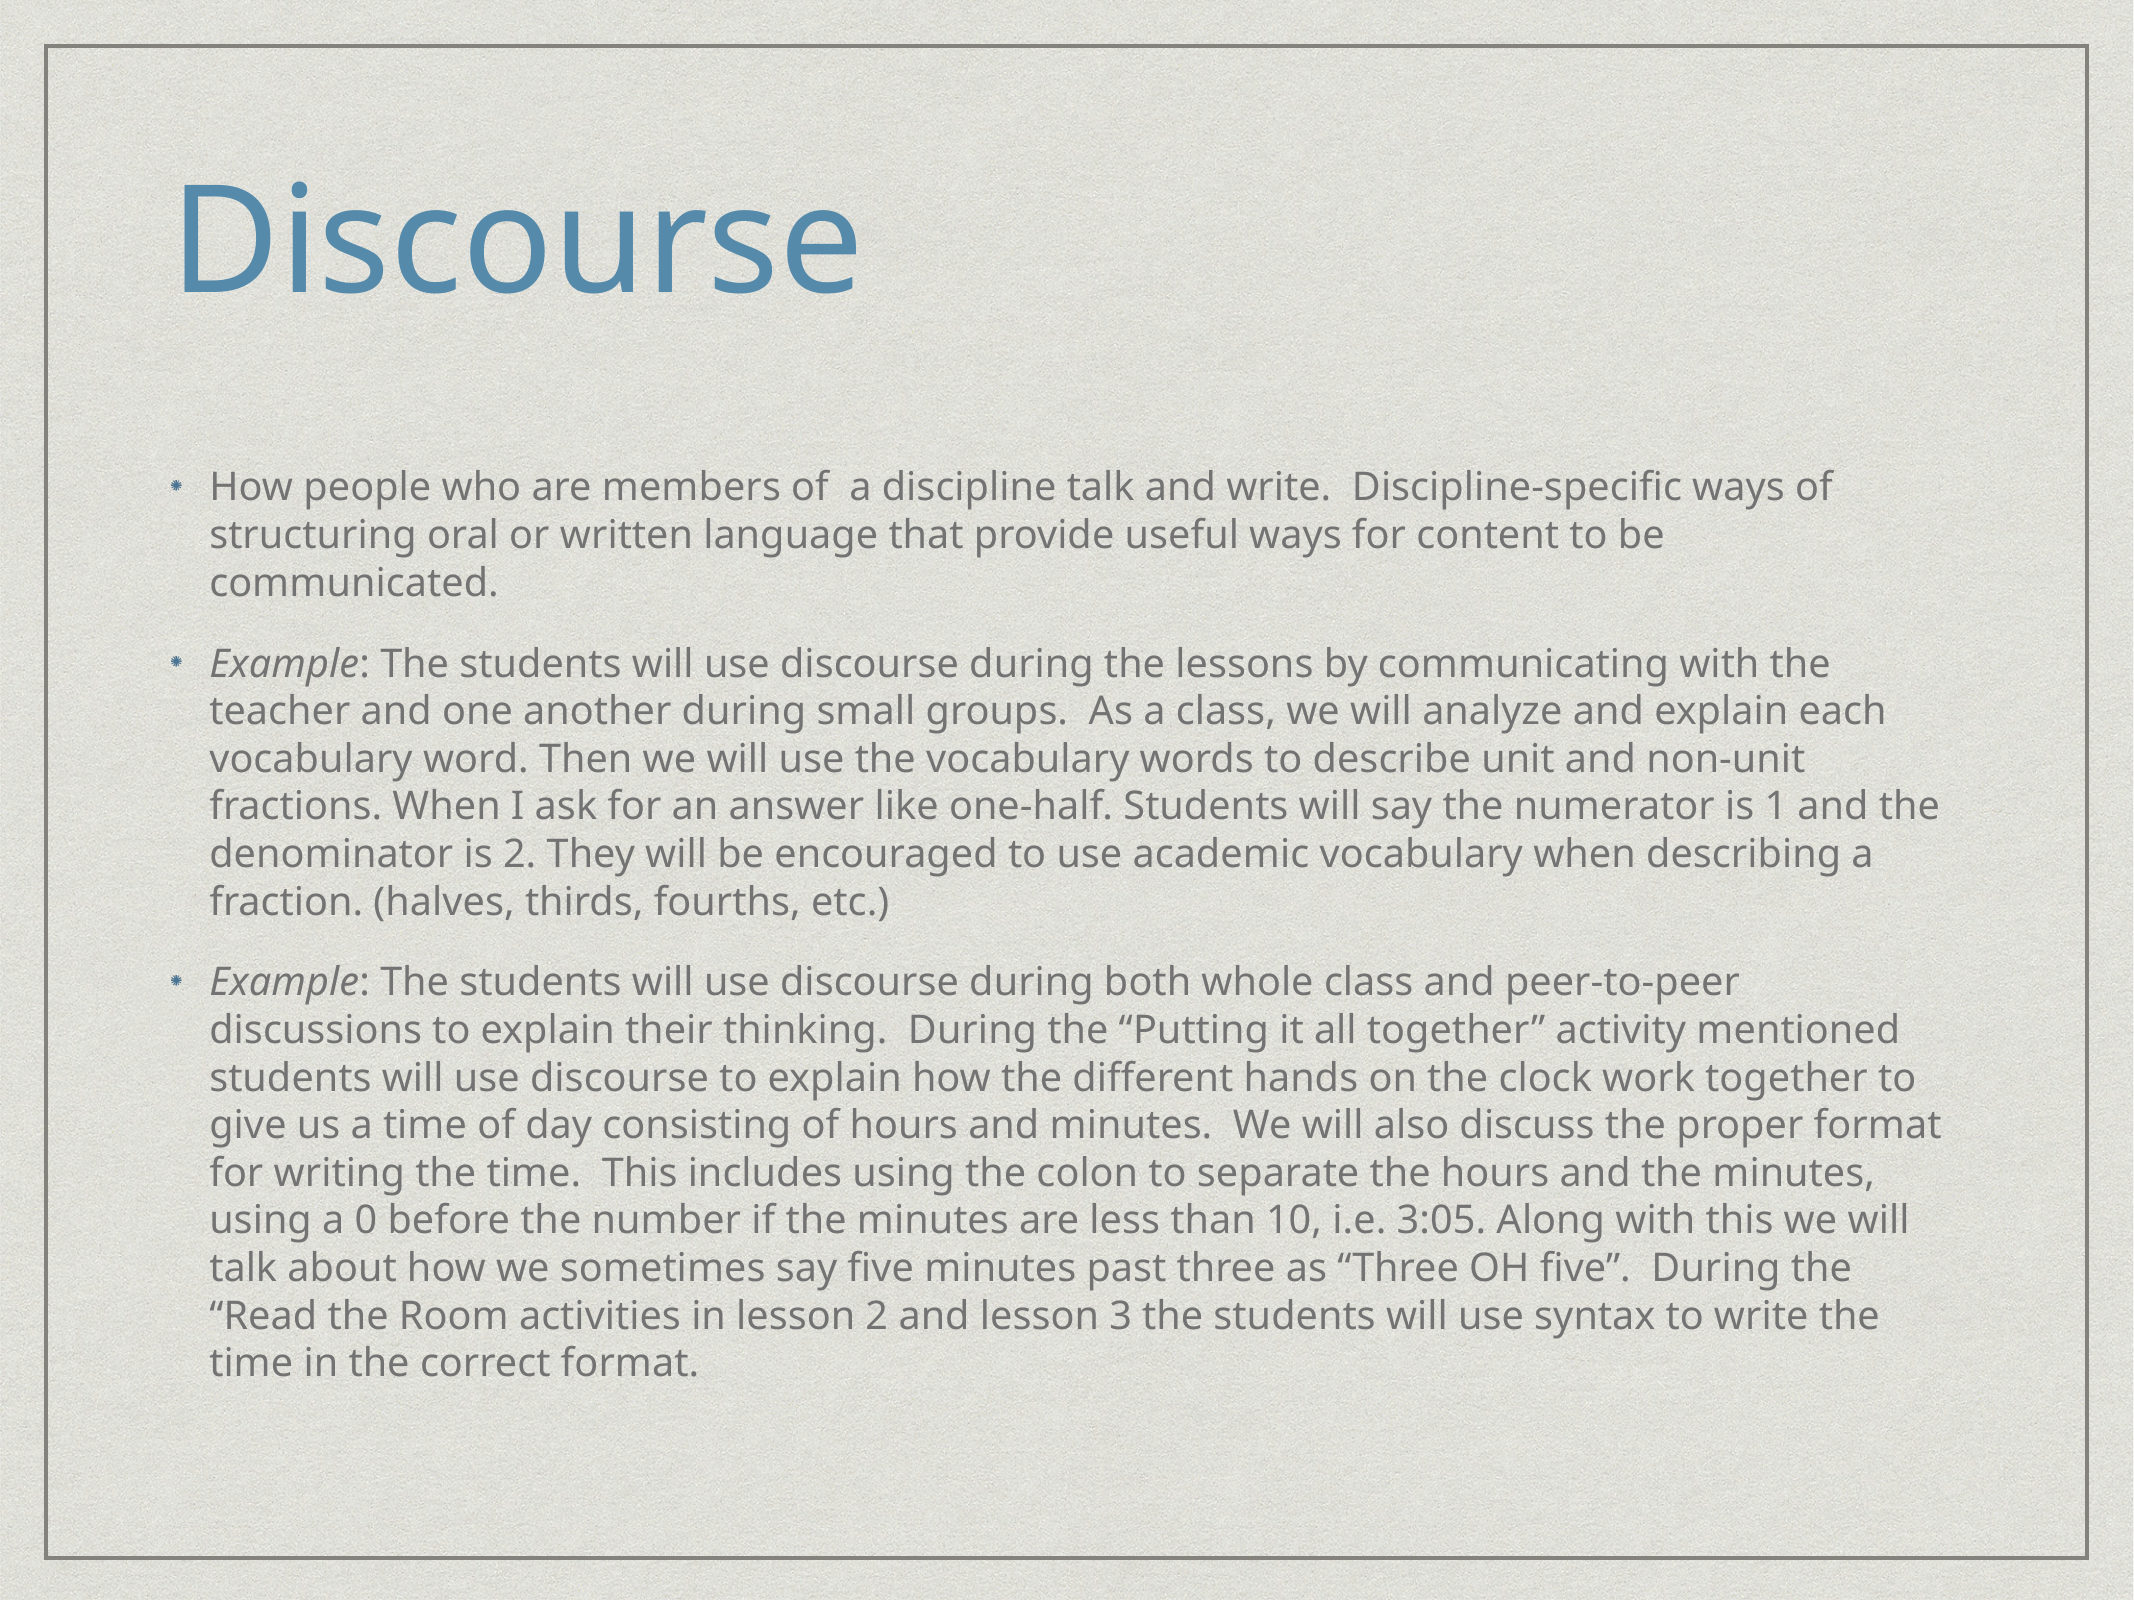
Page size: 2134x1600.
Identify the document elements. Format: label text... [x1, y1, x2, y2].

title Discourse [170, 43, 1963, 445]
list How people who are members of a discipline talk and write. Discipline-specific ways of structuring oral or written language that provide useful ways for content to be communicated. Example: The students will use discourse during the lessons by communicating with the teacher and one another during small groups. As a class, we will analyze and explain each vocabulary word. Then we will use the vocabulary words to describe unit and non-unit fractions. When I ask for an answer like one-half. Students will say the numerator is 1 and the denominator is 2. They will be encouraged to use academic vocabulary when describing a fraction. (halves, thirds, fourths, etc.) Example: The students will use discourse during both whole class and peer-to-peer discussions to explain their thinking. During the “Putting it all together” activity mentioned students will use discourse to explain how the different hands on the clock work together to give us a time of day consisting of hours and minutes. We will also discuss the proper format for writing the time. This includes using the colon to separate the hours and the minutes, using a 0 before the number if the minutes are less than 10, i.e. 3:05. Along with this we will talk about how we sometimes say five minutes past three as “Three OH five”. During the “Read the Room activities in lesson 2 and lesson 3 the students will use syntax to write the time in the correct format. [170, 453, 1963, 1393]
picture [0, 0, 2134, 1600]
